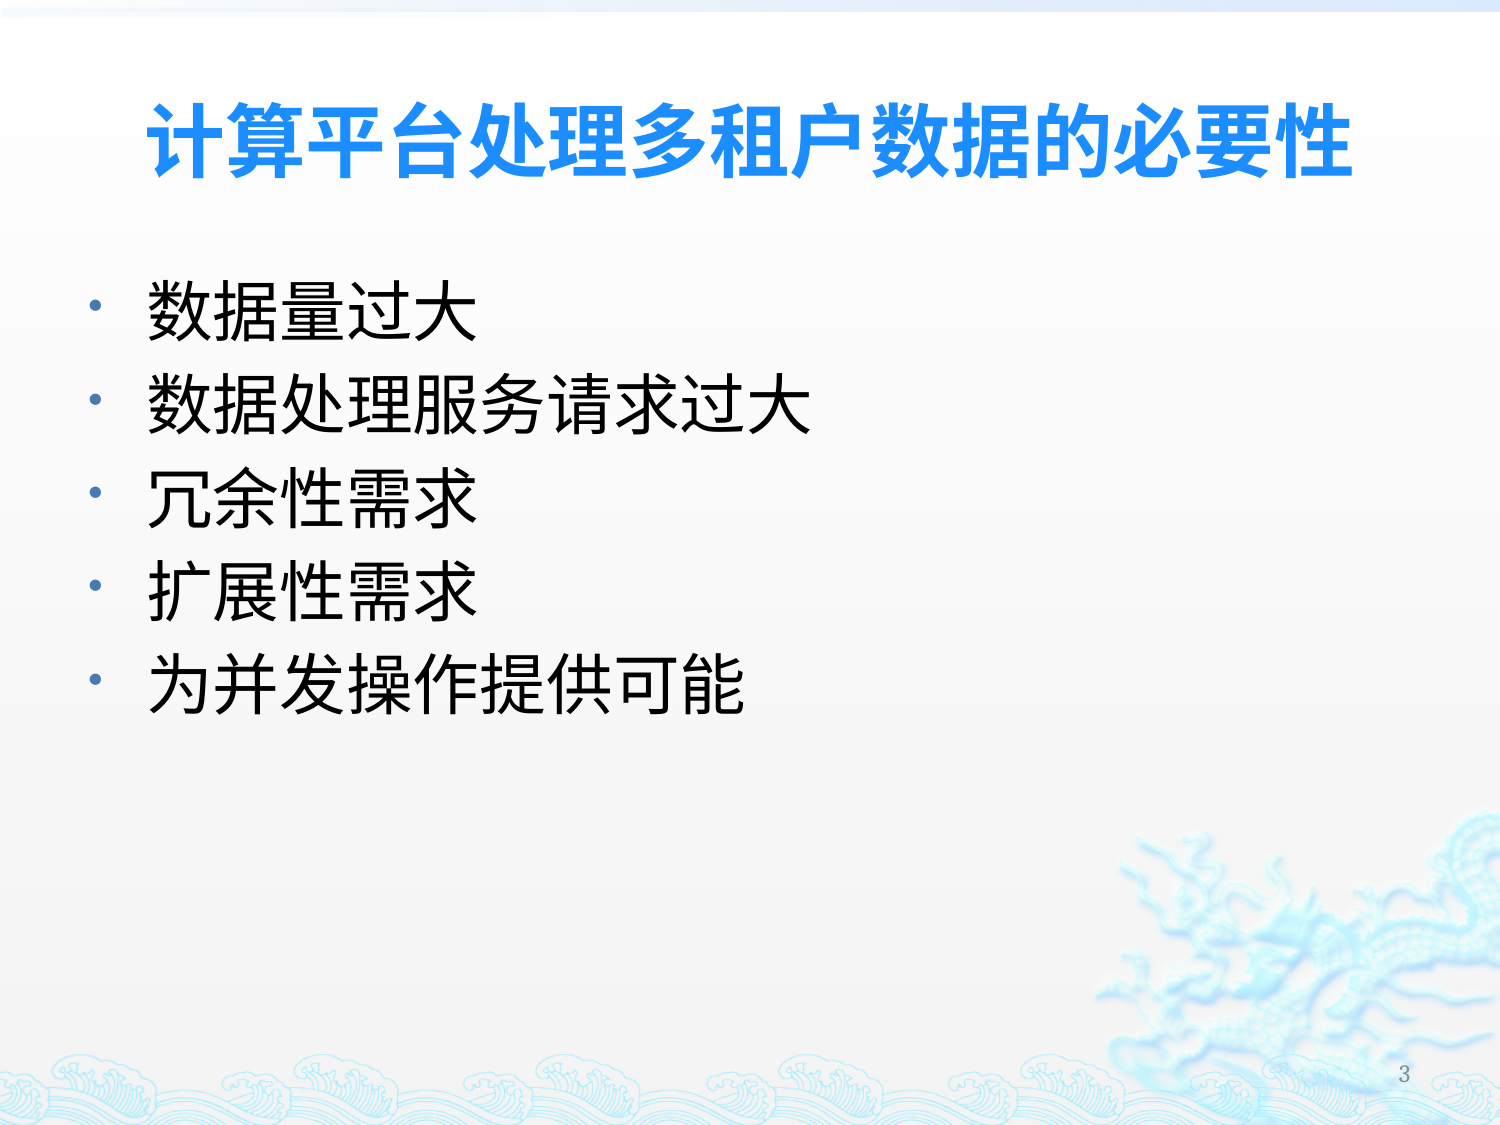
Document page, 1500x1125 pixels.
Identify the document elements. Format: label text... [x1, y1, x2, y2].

slide_number 3 [1074, 1042, 1425, 1103]
list 数据量过大 数据处理服务请求过大 冗余性需求 扩展性需求 为并发操作提供可能 [75, 262, 1425, 1005]
title 计算平台处理多租户数据的必要性 [75, 45, 1425, 233]
